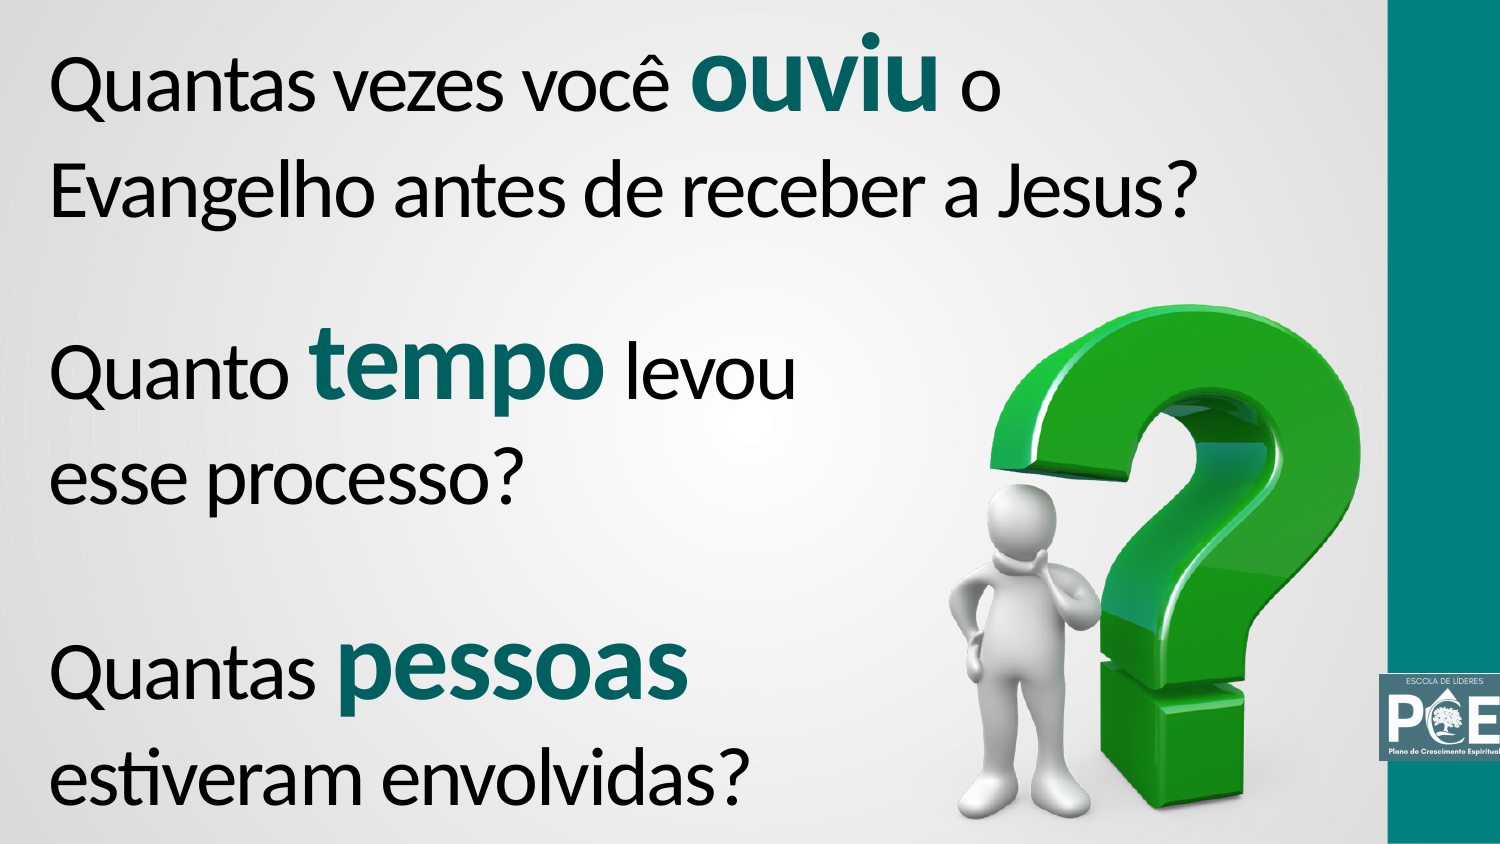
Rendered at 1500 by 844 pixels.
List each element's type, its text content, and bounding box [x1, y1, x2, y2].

text_box Quantas vezes você ouviu o Evangelho antes de receber a Jesus? [40, 0, 1316, 242]
text_box Quanto tempo levou esse processo? [40, 279, 806, 529]
text_box Quantas pessoas estiveram envolvidas? [40, 580, 806, 830]
picture [809, 237, 1500, 844]
